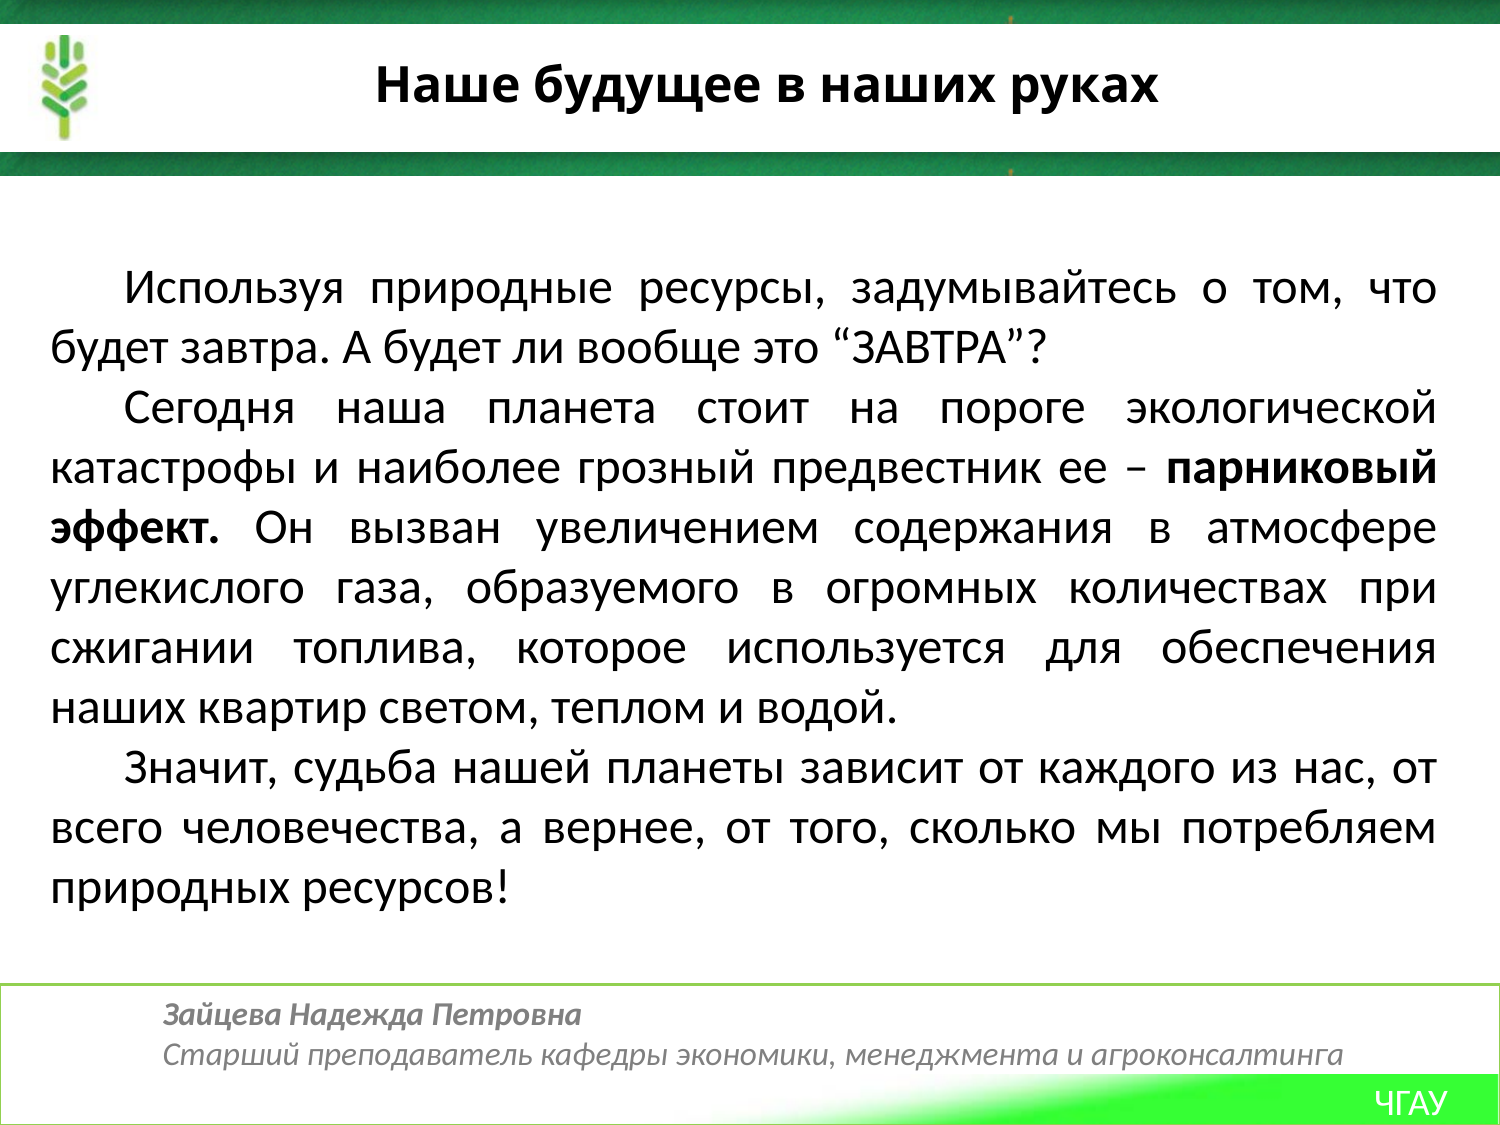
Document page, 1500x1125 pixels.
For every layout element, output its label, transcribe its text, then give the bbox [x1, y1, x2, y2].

picture [304, 1074, 1500, 1125]
picture [0, 152, 1500, 177]
picture [0, 0, 1500, 24]
text_box Зайцева Надежда Петровна Старший преподаватель кафедры экономики, менеджмента и агроконсалтинга [0, 984, 1500, 1125]
title Наше будущее в наших руках [119, 35, 1454, 129]
list Используя природные ресурсы, задумывайтесь о том, что будет завтра. А будет ли вообще это “ЗАВТРА”? Сегодня наша планета стоит на пороге экологической катастрофы и наиболее грозный предвестник ее – парниковый эффект. Он вызван увеличением содержания в атмосфере углекислого газа, образуемого в огромных количествах при сжигании топлива, которое используется для обеспечения наших квартир светом, теплом и водой. Значит, судьба нашей планеты зависит от каждого из нас, от всего человечества, а вернее, от того, сколько мы потребляем природных ресурсов! [35, 246, 1454, 961]
picture [11, 34, 118, 141]
